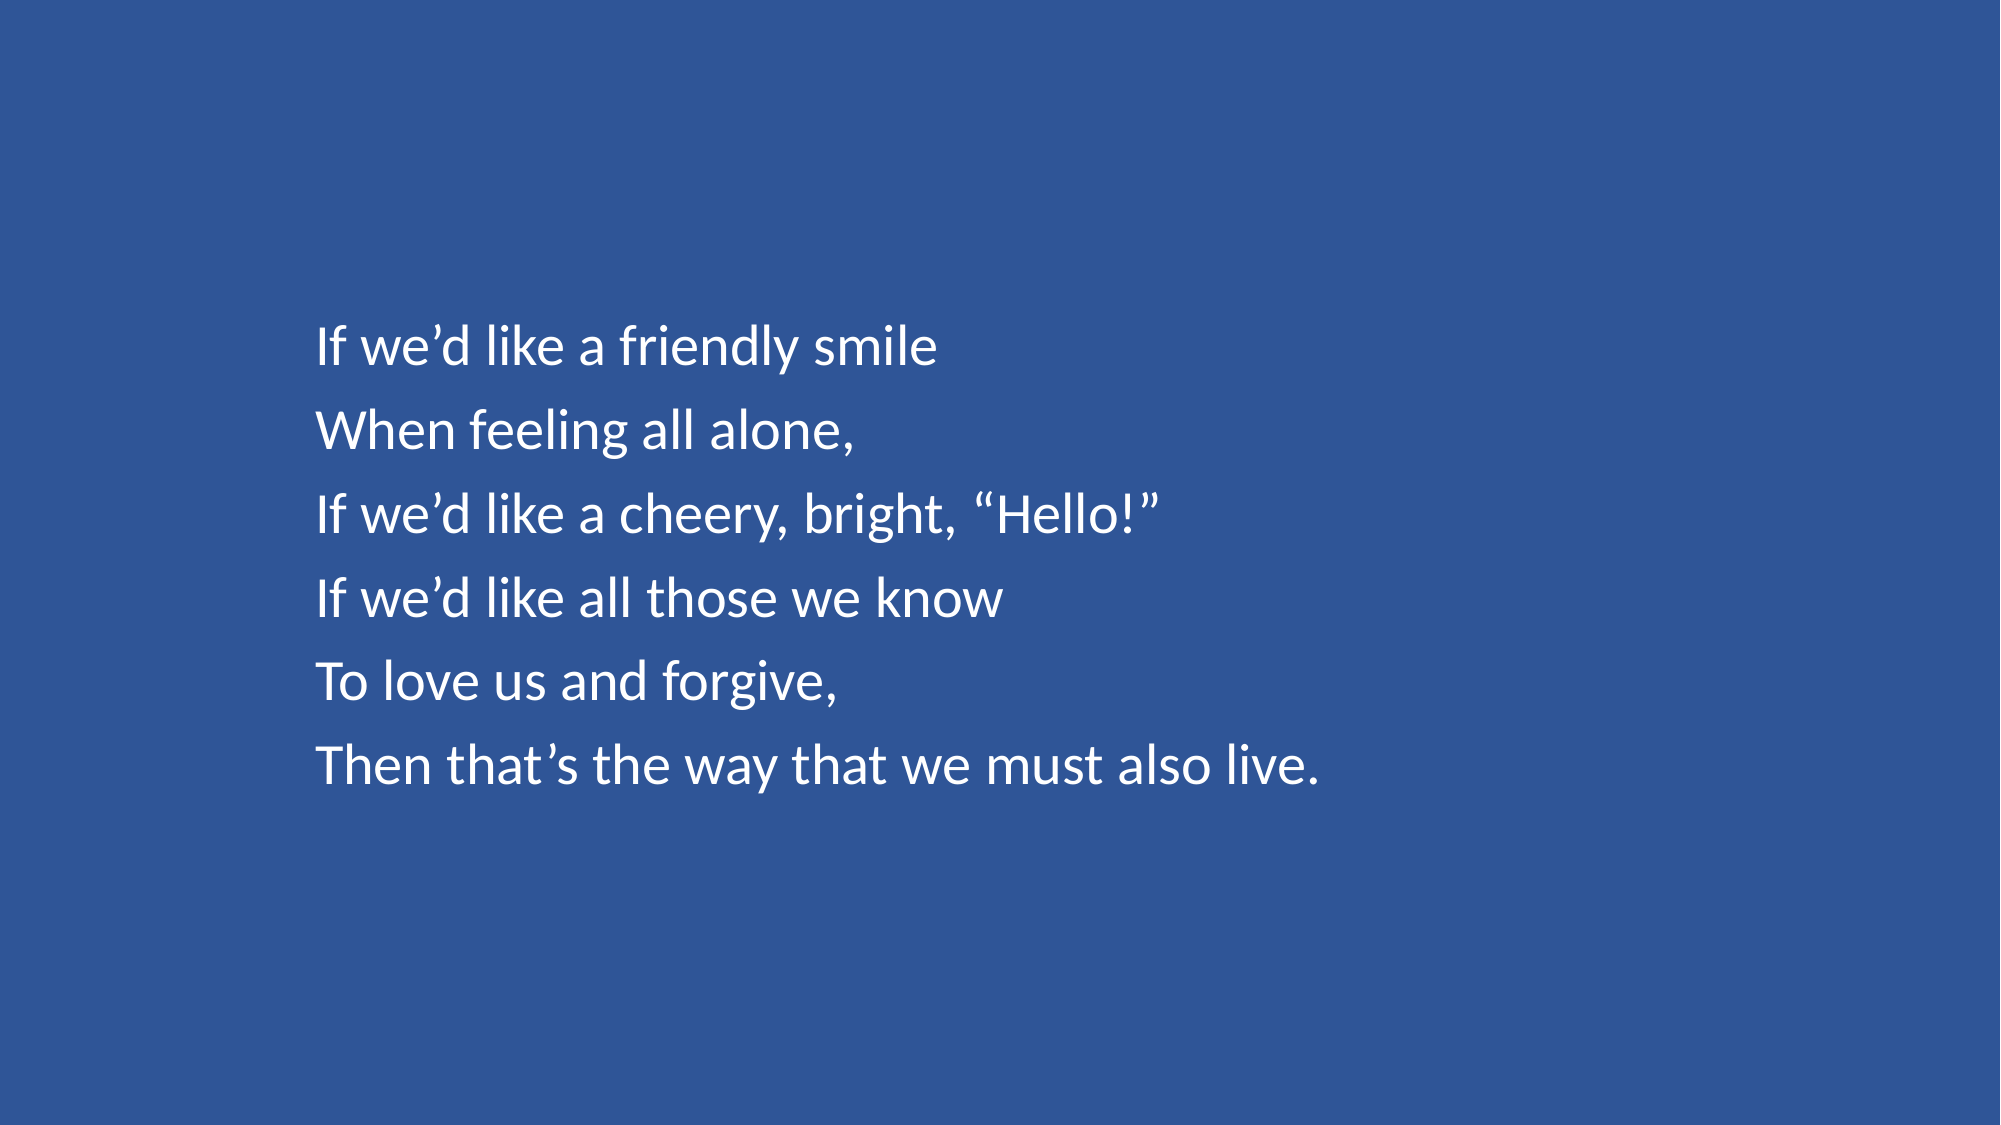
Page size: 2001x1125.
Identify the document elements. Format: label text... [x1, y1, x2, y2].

list If we’d like a friendly smile When feeling all alone, If we’d like a cheery, bright, “Hello!” If we’d like all those we know To love us and forgive, Then that’s the way that we must also live. [300, 307, 1700, 818]
